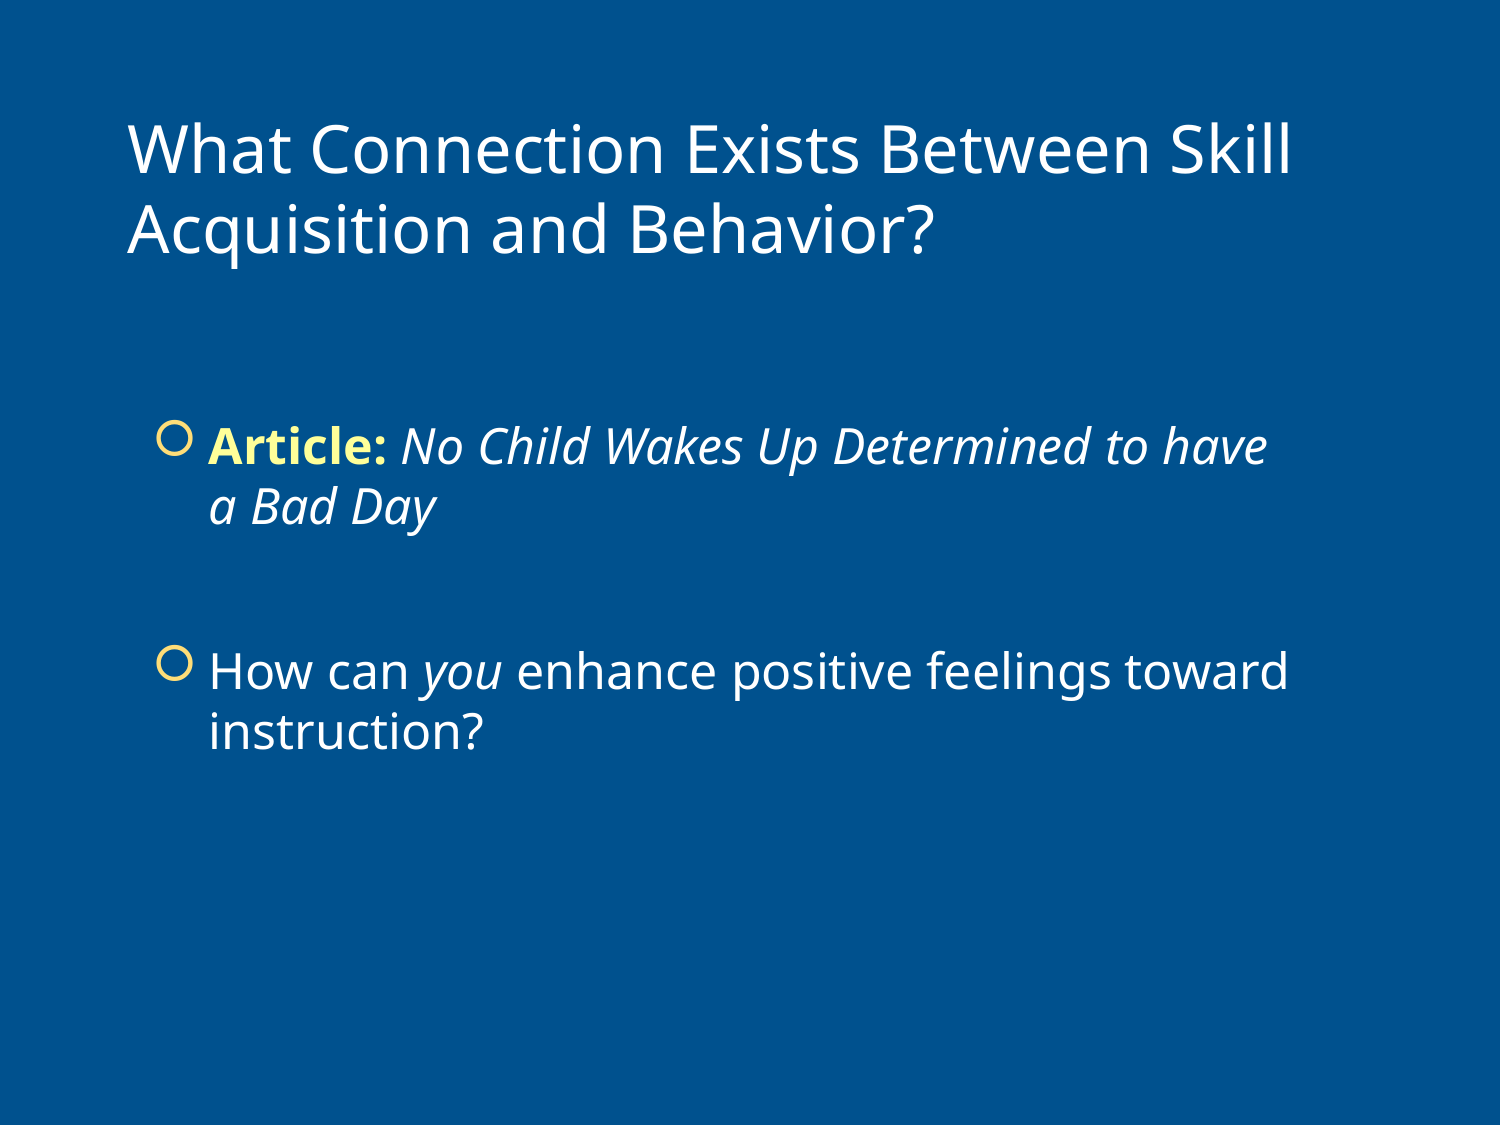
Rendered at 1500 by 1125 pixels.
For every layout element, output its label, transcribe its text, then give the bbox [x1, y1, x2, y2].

list Article: No Child Wakes Up Determined to have a Bad Day How can you enhance positive feelings toward instruction? [137, 350, 1307, 824]
title What Connection Exists Between Skill Acquisition and Behavior? [112, 110, 1375, 263]
